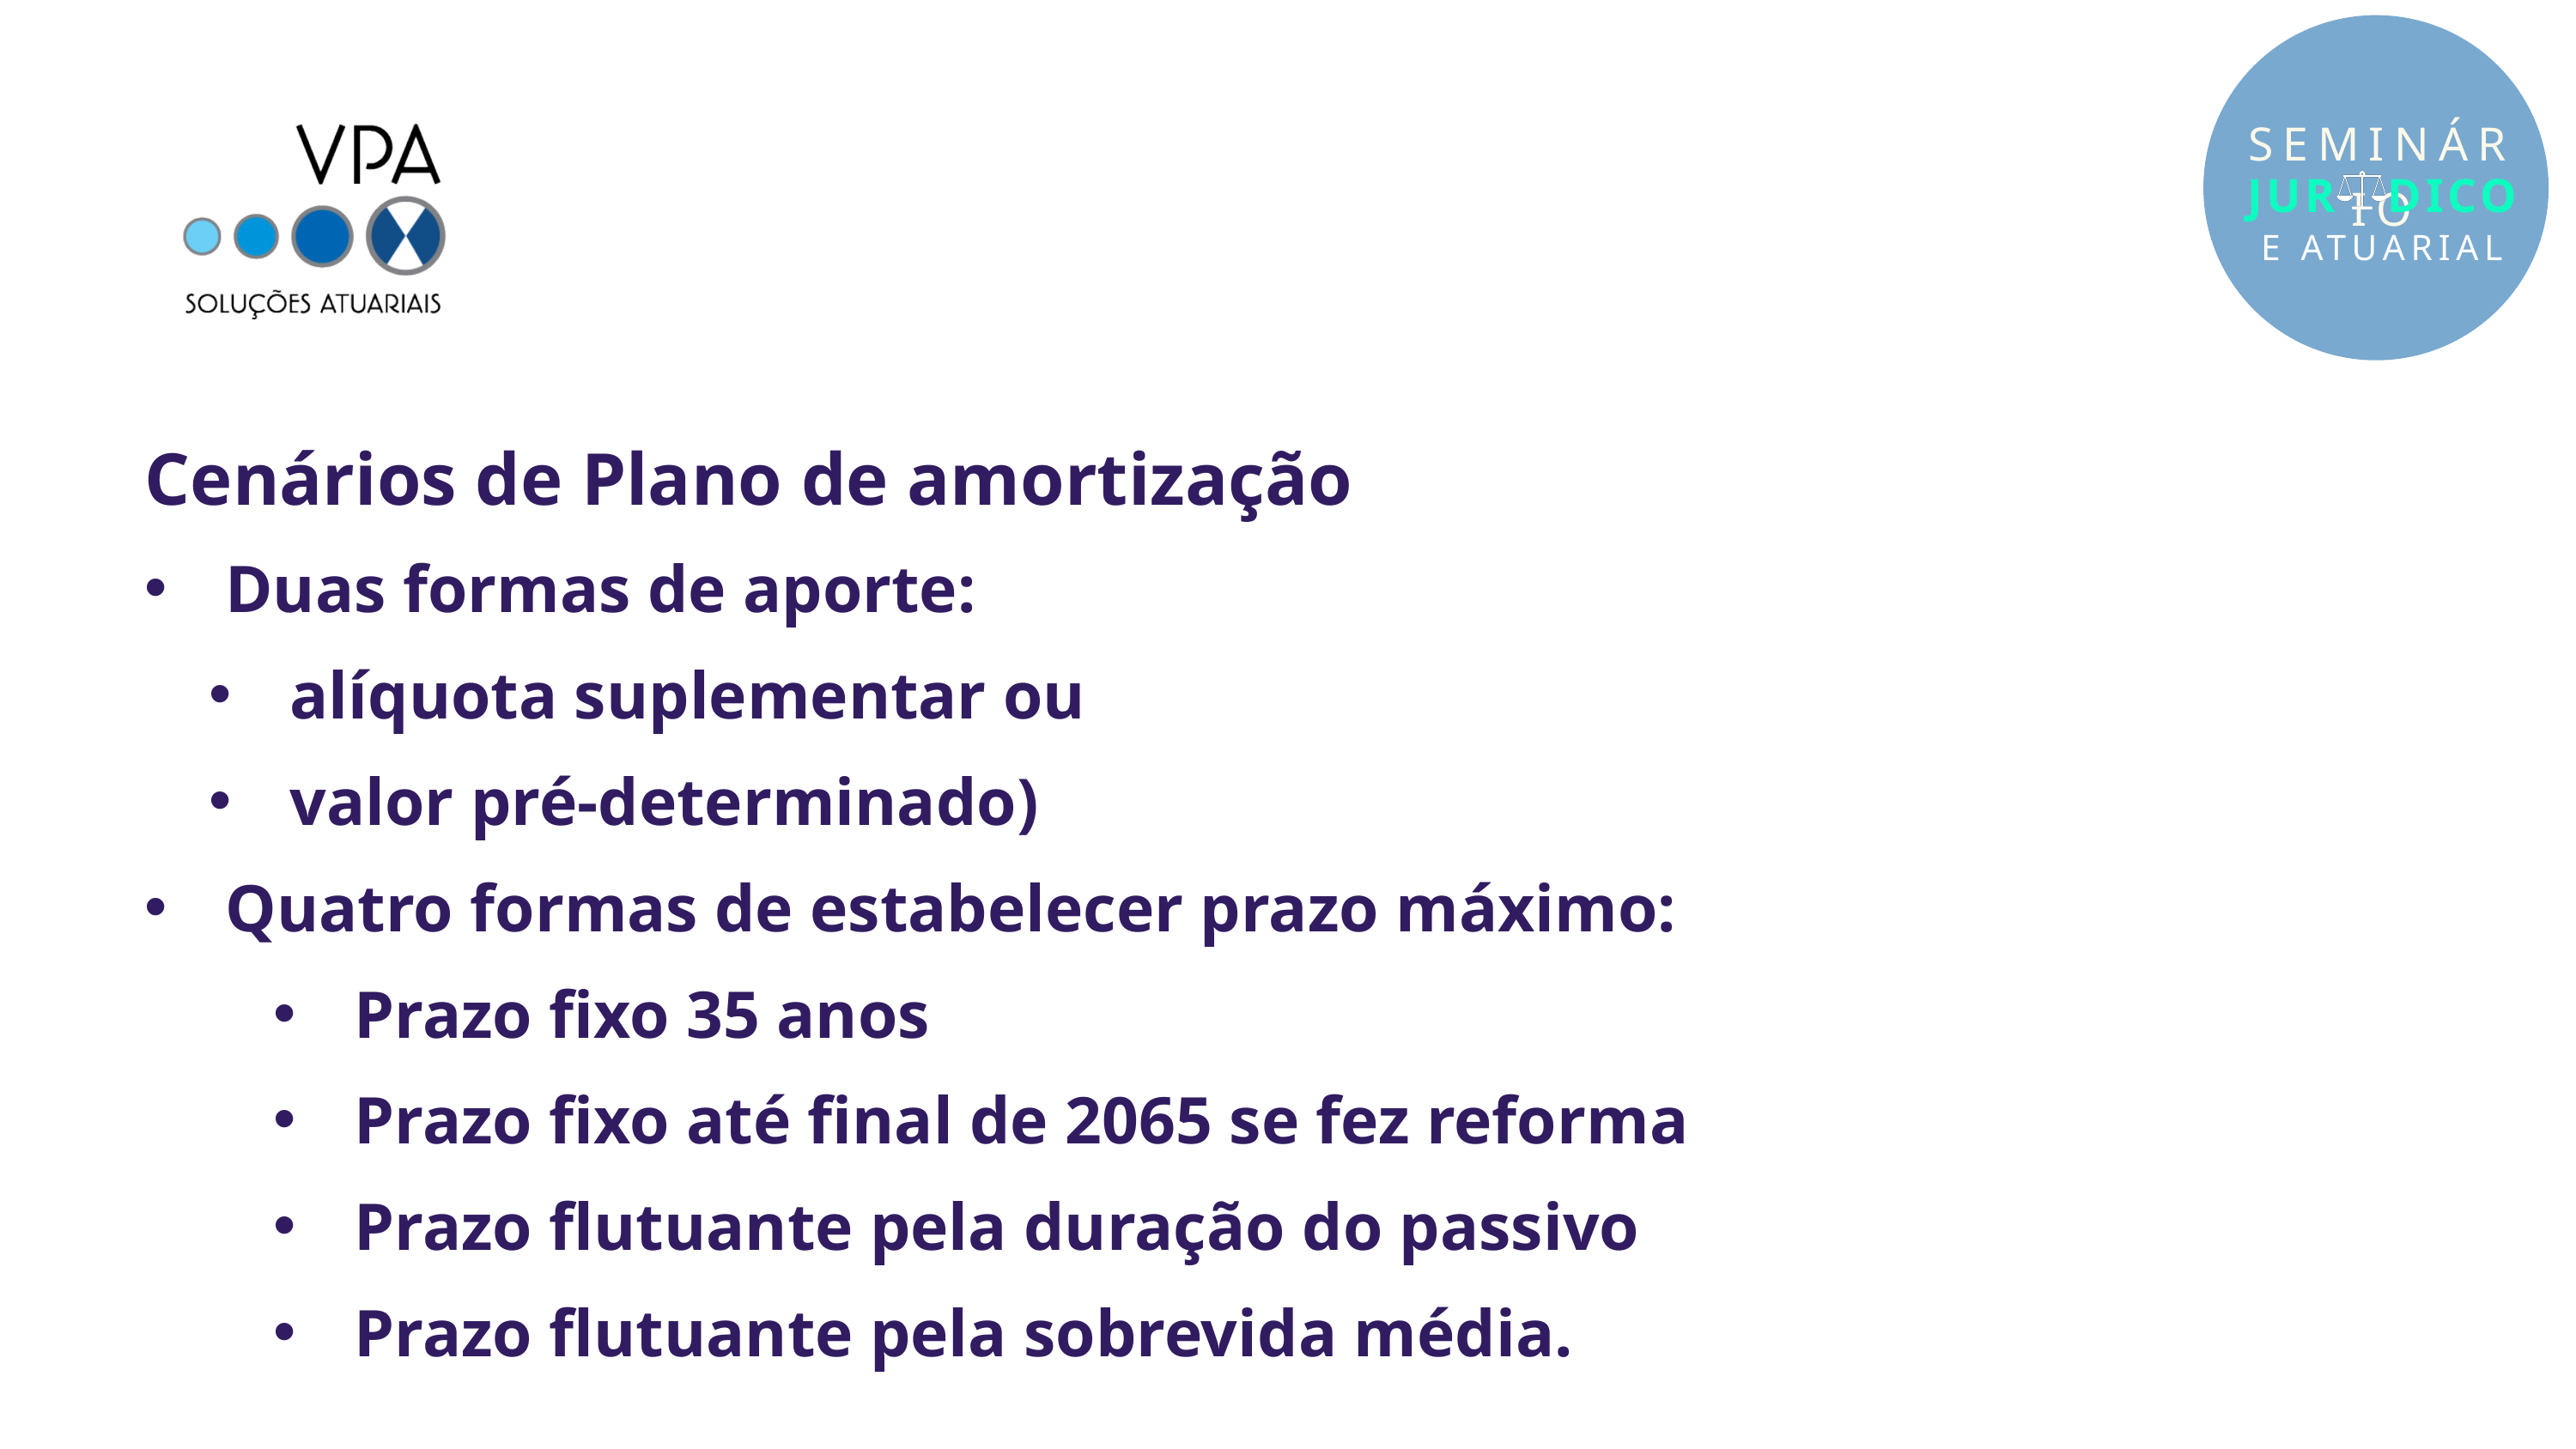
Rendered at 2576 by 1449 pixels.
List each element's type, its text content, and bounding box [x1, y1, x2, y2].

picture [182, 123, 448, 320]
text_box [2245, 111, 2519, 265]
text_box Cenários de Plano de amortização Duas formas de aporte: alíquota suplementar ou valor pré-determinado) Quatro formas de estabelecer prazo máximo: Prazo fixo 35 anos Prazo fixo até final de 2065 se fez reforma Prazo flutuante pela duração do passivo Prazo flutuante pela sobrevida média. [144, 413, 2469, 1370]
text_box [2202, 15, 2549, 361]
